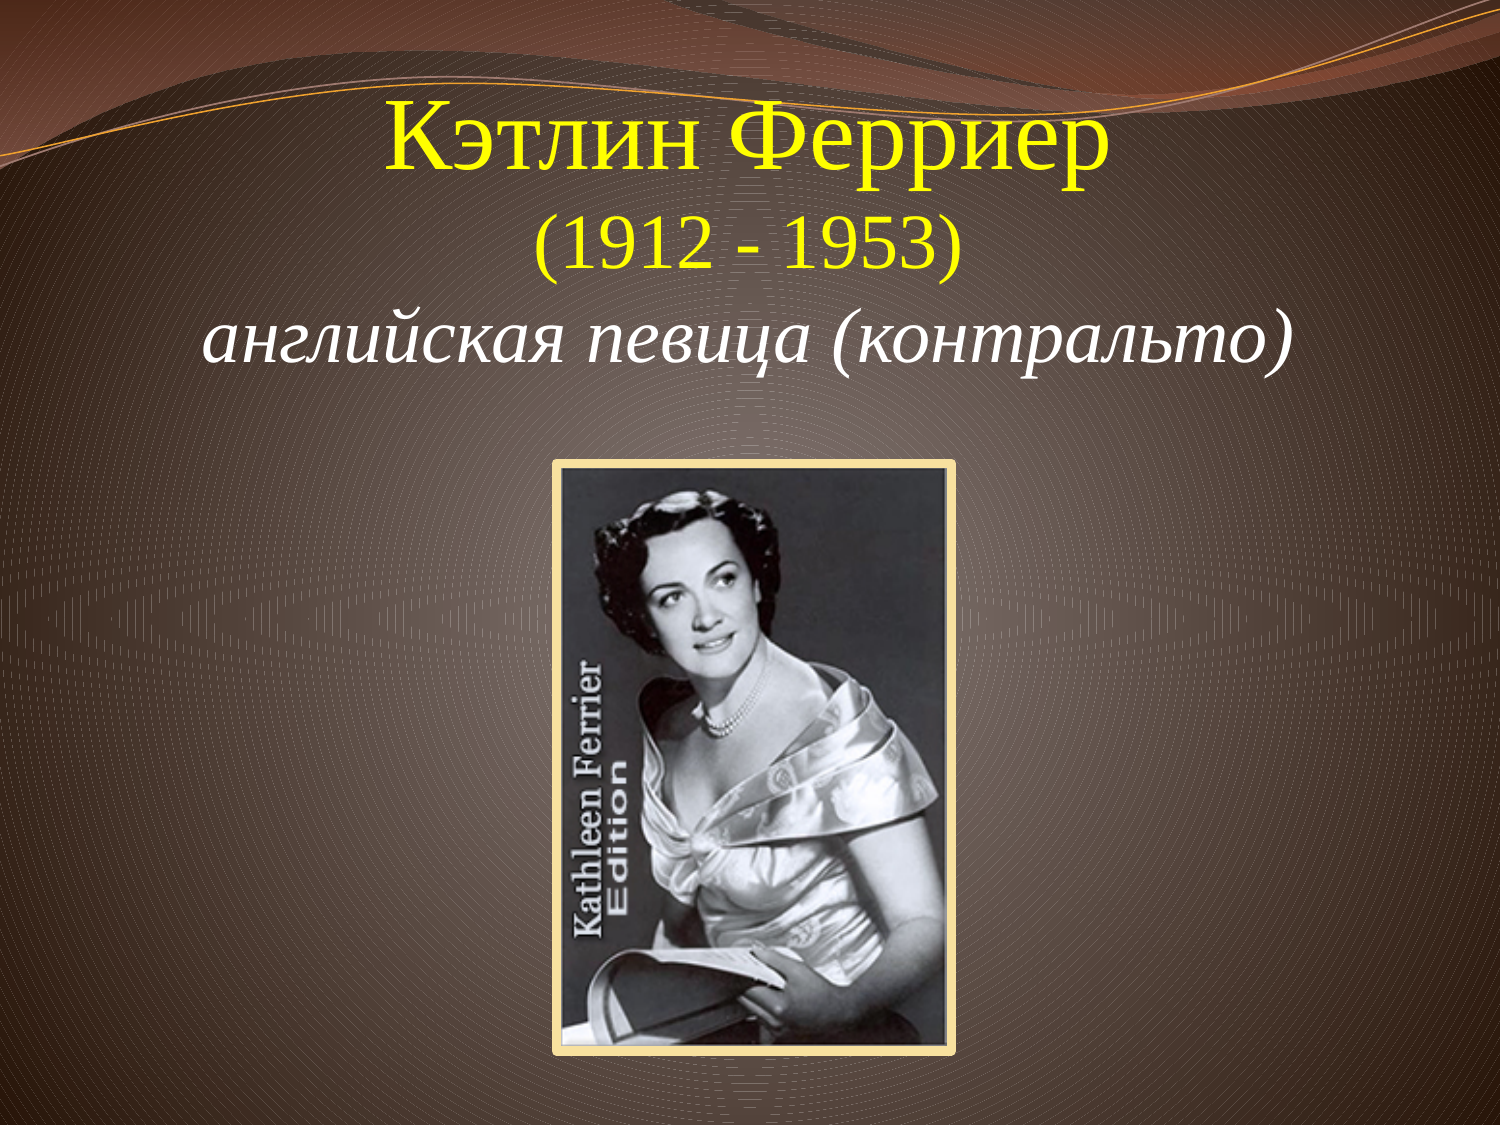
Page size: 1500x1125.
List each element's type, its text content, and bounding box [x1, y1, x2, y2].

picture [560, 467, 947, 1047]
title Кэтлин Ферриер (1912 - 1953) английская певица (контральто) [64, 54, 1436, 1125]
